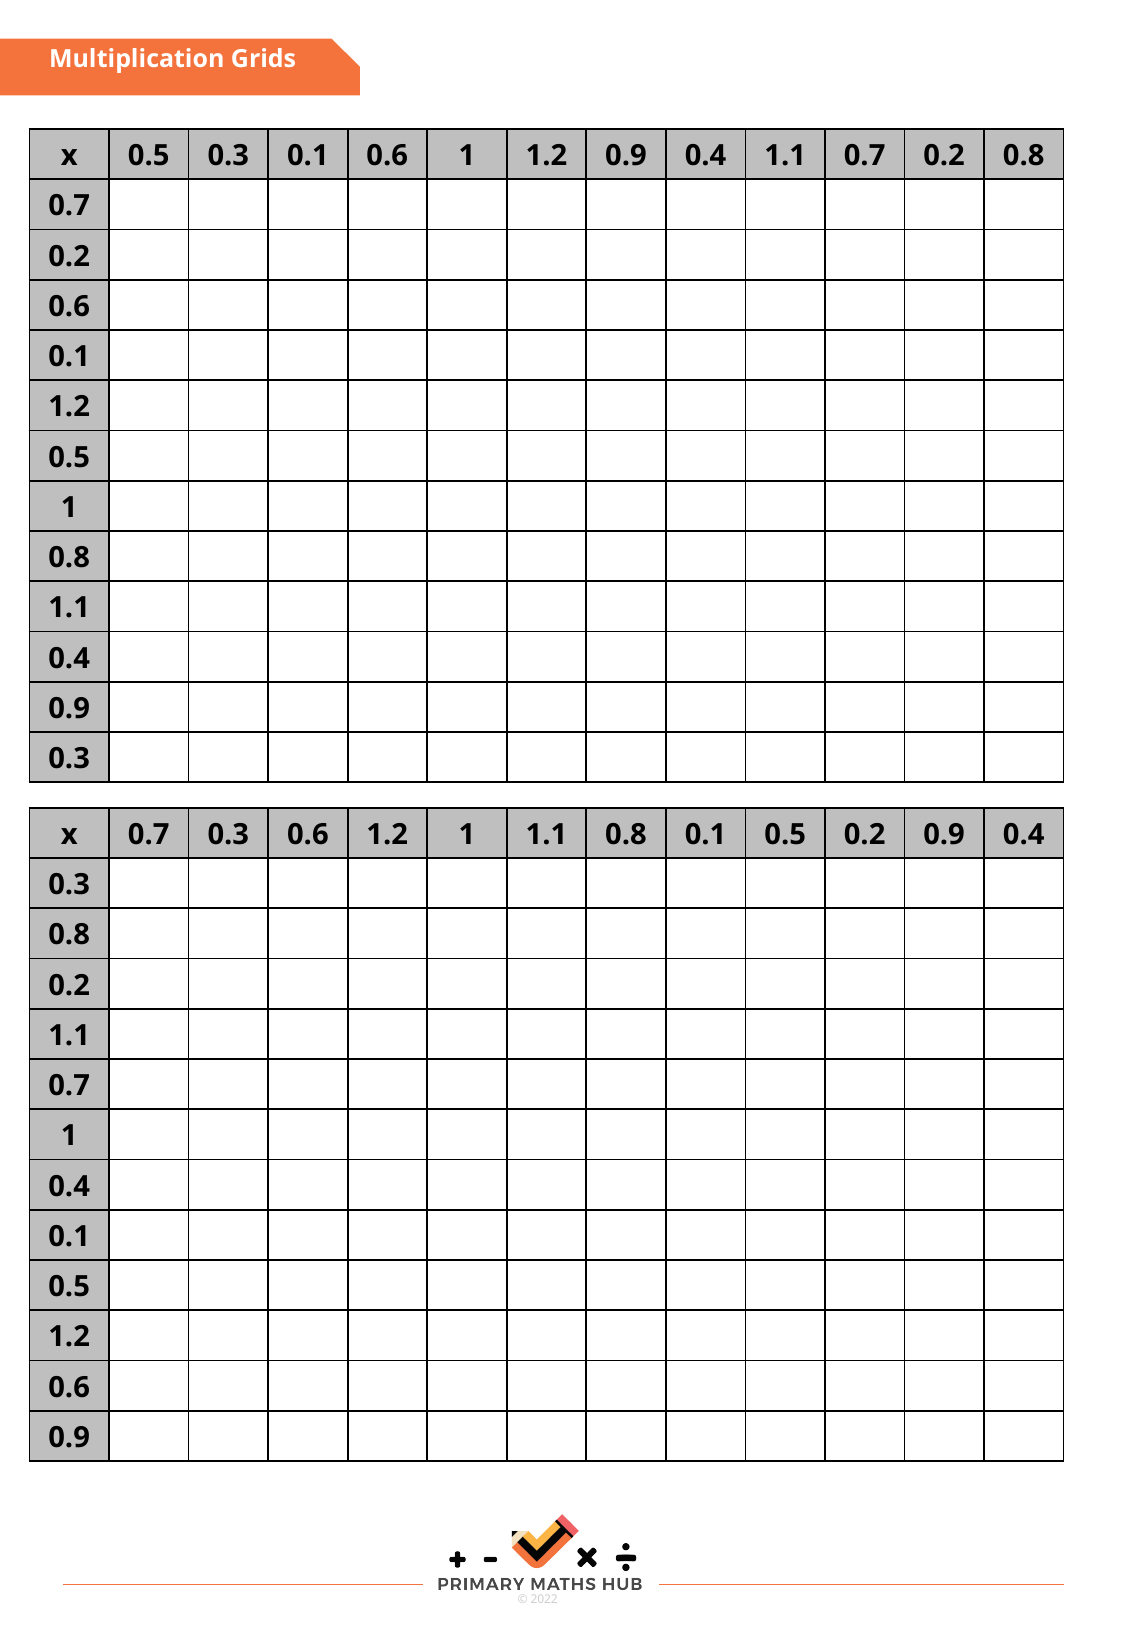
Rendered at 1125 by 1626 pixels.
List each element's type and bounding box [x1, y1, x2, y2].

table_cell [826, 582, 904, 631]
table_cell [110, 1160, 188, 1209]
table_cell [587, 1110, 665, 1159]
table_cell [110, 1412, 188, 1460]
table_cell [746, 482, 824, 530]
table_cell [587, 733, 665, 781]
table_header [985, 809, 1063, 857]
table_cell [746, 632, 824, 681]
table_cell [667, 230, 745, 279]
table_cell [826, 683, 904, 731]
table_cell [746, 1010, 824, 1058]
table_cell [189, 632, 267, 681]
table_cell [428, 733, 506, 781]
table_header [428, 809, 506, 857]
table_cell [746, 1311, 824, 1360]
table_header [30, 809, 108, 857]
table_cell [587, 959, 665, 1008]
table_cell [110, 532, 188, 580]
table_cell [269, 431, 347, 480]
table_cell [587, 1361, 665, 1410]
table_cell [985, 1361, 1063, 1410]
table_cell [189, 1361, 267, 1410]
table_cell [587, 381, 665, 430]
table_cell [189, 482, 267, 530]
table_cell [269, 331, 347, 379]
table_cell [985, 230, 1063, 279]
table_cell [508, 1361, 585, 1410]
table_cell [746, 1211, 824, 1259]
table_cell [746, 180, 824, 229]
table_cell [746, 959, 824, 1008]
table_cell [826, 1261, 904, 1309]
table_cell [349, 1060, 426, 1108]
table_cell [189, 1060, 267, 1108]
table_cell [508, 1160, 585, 1209]
table_cell [667, 632, 745, 681]
table_cell [30, 1160, 108, 1209]
table_cell [349, 532, 426, 580]
table_cell [189, 281, 267, 329]
table_cell [30, 1261, 108, 1309]
table_cell [110, 281, 188, 329]
table_cell [905, 1110, 983, 1159]
table_cell [587, 230, 665, 279]
table_cell [667, 1412, 745, 1460]
table_cell [428, 1010, 506, 1058]
table_cell [269, 1412, 347, 1460]
table_header [826, 809, 904, 857]
table_cell [349, 230, 426, 279]
table_cell [269, 381, 347, 430]
table_cell [428, 431, 506, 480]
table_cell [667, 281, 745, 329]
table_cell [746, 1261, 824, 1309]
table_cell [905, 683, 983, 731]
table_cell [269, 733, 347, 781]
table_cell [349, 1361, 426, 1410]
table_cell [508, 632, 585, 681]
table_cell [985, 1311, 1063, 1360]
table_cell [269, 1211, 347, 1259]
table_cell [985, 331, 1063, 379]
table_cell [110, 632, 188, 681]
table_cell [349, 1110, 426, 1159]
table_cell [349, 1160, 426, 1209]
table_cell [269, 1160, 347, 1209]
table_cell [30, 1060, 108, 1108]
table_cell [269, 1361, 347, 1410]
table_cell [826, 281, 904, 329]
table_cell [985, 582, 1063, 631]
table_cell [905, 1211, 983, 1259]
table_cell [30, 431, 108, 480]
table_cell [30, 381, 108, 430]
table_cell [269, 1010, 347, 1058]
table_cell [508, 733, 585, 781]
table_cell [30, 733, 108, 781]
table_cell [428, 1110, 506, 1159]
table_cell [746, 431, 824, 480]
table_cell [189, 532, 267, 580]
table_header [110, 130, 188, 178]
table_cell [587, 1211, 665, 1259]
table_cell [508, 959, 585, 1008]
table_cell [30, 959, 108, 1008]
table_cell [587, 482, 665, 530]
table_cell [587, 1311, 665, 1360]
picture [432, 1512, 648, 1597]
table_cell [667, 859, 745, 907]
table_cell [349, 331, 426, 379]
table_cell [269, 230, 347, 279]
table_cell [587, 909, 665, 958]
table_cell [826, 632, 904, 681]
table_cell [746, 1110, 824, 1159]
table_cell [905, 281, 983, 329]
table_cell [667, 1311, 745, 1360]
table_cell [30, 1010, 108, 1058]
table_cell [110, 733, 188, 781]
table_header [269, 809, 347, 857]
table_cell [905, 381, 983, 430]
table_cell [30, 1110, 108, 1159]
table_cell [905, 532, 983, 580]
table_cell [508, 1261, 585, 1309]
table_cell [667, 532, 745, 580]
table_cell [269, 532, 347, 580]
table_cell [110, 1211, 188, 1259]
table_cell [428, 1261, 506, 1309]
table_cell [508, 1010, 585, 1058]
table_cell [508, 180, 585, 229]
table_cell [667, 1261, 745, 1309]
table_cell [269, 1060, 347, 1108]
table_cell [508, 582, 585, 631]
table_cell [349, 909, 426, 958]
table_cell [508, 230, 585, 279]
table_cell [826, 859, 904, 907]
table_header [905, 130, 983, 178]
table_cell [587, 632, 665, 681]
table_cell [110, 230, 188, 279]
table_cell [189, 1110, 267, 1159]
table_cell [985, 859, 1063, 907]
table_cell [508, 1412, 585, 1460]
table_cell [667, 1211, 745, 1259]
table_cell [30, 281, 108, 329]
table_cell [30, 331, 108, 379]
table_cell [30, 180, 108, 229]
table_cell [746, 281, 824, 329]
table_cell [428, 1311, 506, 1360]
table_cell [985, 532, 1063, 580]
table_header [189, 130, 267, 178]
table_cell [985, 1261, 1063, 1309]
table_cell [905, 1160, 983, 1209]
table_cell [746, 1160, 824, 1209]
table_cell [667, 431, 745, 480]
table_cell [349, 482, 426, 530]
table_cell [269, 859, 347, 907]
table_cell [905, 859, 983, 907]
table_cell [826, 180, 904, 229]
table_cell [110, 582, 188, 631]
table_cell [905, 959, 983, 1008]
table_cell [110, 180, 188, 229]
text_box [429, 1584, 646, 1614]
table_cell [508, 482, 585, 530]
table_header [428, 130, 506, 178]
table_cell [985, 180, 1063, 229]
table_cell [189, 381, 267, 430]
table_cell [189, 180, 267, 229]
table_cell [269, 1261, 347, 1309]
table_header [30, 130, 108, 178]
table_cell [189, 959, 267, 1008]
table_cell [826, 1311, 904, 1360]
table_cell [349, 1261, 426, 1309]
table_cell [746, 331, 824, 379]
table_cell [985, 1110, 1063, 1159]
table_cell [428, 381, 506, 430]
table_cell [667, 683, 745, 731]
table_cell [30, 1412, 108, 1460]
table_cell [905, 1010, 983, 1058]
table_cell [428, 1211, 506, 1259]
table_cell [508, 532, 585, 580]
table_cell [428, 1361, 506, 1410]
table_cell [428, 859, 506, 907]
table_cell [508, 431, 585, 480]
table_cell [110, 1311, 188, 1360]
table_cell [269, 683, 347, 731]
table_cell [667, 733, 745, 781]
table_header [826, 130, 904, 178]
table_cell [189, 733, 267, 781]
table_header [905, 809, 983, 857]
table_cell [349, 582, 426, 631]
table_cell [349, 1412, 426, 1460]
table_cell [746, 1412, 824, 1460]
table_cell [905, 582, 983, 631]
table_cell [826, 331, 904, 379]
table_cell [746, 859, 824, 907]
table_cell [508, 1211, 585, 1259]
table_cell [587, 431, 665, 480]
table_cell [110, 909, 188, 958]
table_cell [428, 1060, 506, 1108]
table_cell [826, 733, 904, 781]
table_cell [110, 381, 188, 430]
table_cell [30, 632, 108, 681]
table_cell [349, 683, 426, 731]
table_cell [349, 959, 426, 1008]
table_cell [905, 230, 983, 279]
table_cell [189, 1311, 267, 1360]
table_cell [269, 1110, 347, 1159]
table_cell [269, 281, 347, 329]
table_cell [189, 909, 267, 958]
table_cell [189, 859, 267, 907]
table_cell [269, 482, 347, 530]
table_cell [428, 532, 506, 580]
table_cell [269, 632, 347, 681]
table_cell [587, 683, 665, 731]
table_cell [189, 431, 267, 480]
table_cell [349, 281, 426, 329]
table_cell [110, 1261, 188, 1309]
table_cell [905, 1361, 983, 1410]
table_cell [746, 733, 824, 781]
table_cell [110, 1010, 188, 1058]
table_cell [667, 1060, 745, 1108]
table_cell [667, 381, 745, 430]
table_header [746, 809, 824, 857]
table_cell [826, 1010, 904, 1058]
table_cell [110, 1110, 188, 1159]
table_header [189, 809, 267, 857]
table_cell [110, 683, 188, 731]
table_cell [985, 909, 1063, 958]
table_cell [30, 230, 108, 279]
table_cell [905, 482, 983, 530]
table_cell [746, 582, 824, 631]
table_cell [746, 532, 824, 580]
table_cell [428, 959, 506, 1008]
table_cell [587, 281, 665, 329]
table_cell [110, 331, 188, 379]
table_cell [269, 1311, 347, 1360]
table_cell [905, 431, 983, 480]
table_cell [985, 683, 1063, 731]
table_cell [349, 632, 426, 681]
table_cell [985, 1060, 1063, 1108]
table_cell [508, 1110, 585, 1159]
table_cell [428, 331, 506, 379]
table_cell [508, 1311, 585, 1360]
table_cell [587, 180, 665, 229]
table_cell [110, 959, 188, 1008]
table_cell [667, 180, 745, 229]
table_cell [746, 909, 824, 958]
table_cell [508, 909, 585, 958]
table_cell [587, 1160, 665, 1209]
table_cell [508, 1060, 585, 1108]
table_cell [826, 431, 904, 480]
table_cell [667, 1160, 745, 1209]
table_cell [587, 331, 665, 379]
table_cell [985, 1160, 1063, 1209]
table_cell [349, 1311, 426, 1360]
table_cell [508, 281, 585, 329]
table_header [985, 130, 1063, 178]
table_cell [30, 1211, 108, 1259]
table_cell [349, 381, 426, 430]
table_cell [189, 230, 267, 279]
table_cell [349, 859, 426, 907]
table_cell [667, 1110, 745, 1159]
table_cell [30, 859, 108, 907]
table_cell [826, 482, 904, 530]
table_cell [667, 482, 745, 530]
table_cell [826, 959, 904, 1008]
table_cell [428, 482, 506, 530]
table_cell [428, 1412, 506, 1460]
table_cell [985, 482, 1063, 530]
table_cell [349, 431, 426, 480]
table_cell [905, 1060, 983, 1108]
table_cell [985, 1010, 1063, 1058]
table_cell [189, 582, 267, 631]
table_cell [746, 1361, 824, 1410]
table_cell [428, 1160, 506, 1209]
table_cell [349, 1211, 426, 1259]
table_cell [189, 1010, 267, 1058]
table_cell [428, 683, 506, 731]
table_cell [905, 331, 983, 379]
table_cell [587, 1010, 665, 1058]
table_cell [269, 959, 347, 1008]
table_cell [508, 859, 585, 907]
table_cell [269, 180, 347, 229]
table_cell [587, 1412, 665, 1460]
table_cell [587, 859, 665, 907]
table_header [349, 809, 426, 857]
table_cell [985, 281, 1063, 329]
table_cell [428, 180, 506, 229]
table_cell [985, 431, 1063, 480]
table_cell [30, 532, 108, 580]
table_cell [826, 1361, 904, 1410]
table_cell [826, 381, 904, 430]
table_cell [349, 180, 426, 229]
table_cell [667, 331, 745, 379]
table_cell [826, 1060, 904, 1108]
table_cell [587, 532, 665, 580]
table_cell [985, 959, 1063, 1008]
table_cell [985, 381, 1063, 430]
table_cell [110, 482, 188, 530]
table_cell [428, 230, 506, 279]
table_header [667, 809, 745, 857]
table_cell [667, 959, 745, 1008]
table_cell [746, 230, 824, 279]
table_cell [349, 733, 426, 781]
table_cell [189, 1211, 267, 1259]
table_cell [428, 281, 506, 329]
table_cell [30, 482, 108, 530]
table_cell [110, 431, 188, 480]
table_cell [587, 582, 665, 631]
table_cell [428, 582, 506, 631]
table_cell [110, 1361, 188, 1410]
table_cell [189, 1261, 267, 1309]
table_header [508, 130, 585, 178]
table_cell [667, 1361, 745, 1410]
table_cell [30, 909, 108, 958]
table_header [110, 809, 188, 857]
text_box [0, 37, 361, 97]
table_cell [30, 683, 108, 731]
table_header [667, 130, 745, 178]
table_header [349, 130, 426, 178]
table_cell [508, 331, 585, 379]
table_cell [269, 909, 347, 958]
table_cell [269, 582, 347, 631]
table_cell [189, 683, 267, 731]
table_cell [905, 1261, 983, 1309]
table_cell [746, 381, 824, 430]
table_cell [826, 1211, 904, 1259]
table_cell [905, 180, 983, 229]
table_header [587, 130, 665, 178]
table_cell [587, 1261, 665, 1309]
table_cell [110, 859, 188, 907]
table_cell [905, 733, 983, 781]
table_cell [428, 909, 506, 958]
table_cell [905, 909, 983, 958]
table_cell [667, 909, 745, 958]
table_cell [746, 1060, 824, 1108]
table_cell [905, 1412, 983, 1460]
table_cell [905, 1311, 983, 1360]
table_cell [985, 632, 1063, 681]
table_cell [826, 1110, 904, 1159]
table_cell [985, 1211, 1063, 1259]
table_header [508, 809, 585, 857]
table_cell [905, 632, 983, 681]
table_header [746, 130, 824, 178]
table_cell [826, 532, 904, 580]
table_cell [667, 582, 745, 631]
table_cell [508, 381, 585, 430]
table_cell [508, 683, 585, 731]
table_cell [826, 909, 904, 958]
table_cell [30, 582, 108, 631]
table_cell [349, 1010, 426, 1058]
table_cell [30, 1311, 108, 1360]
table_cell [985, 733, 1063, 781]
table_cell [189, 1160, 267, 1209]
table_cell [428, 632, 506, 681]
table_cell [826, 1160, 904, 1209]
table_header [587, 809, 665, 857]
table_cell [30, 1361, 108, 1410]
table_cell [667, 1010, 745, 1058]
table_cell [189, 331, 267, 379]
table_cell [985, 1412, 1063, 1460]
table_cell [826, 1412, 904, 1460]
table_header [269, 130, 347, 178]
table_cell [587, 1060, 665, 1108]
table_cell [110, 1060, 188, 1108]
table_cell [189, 1412, 267, 1460]
table_cell [826, 230, 904, 279]
table_cell [746, 683, 824, 731]
